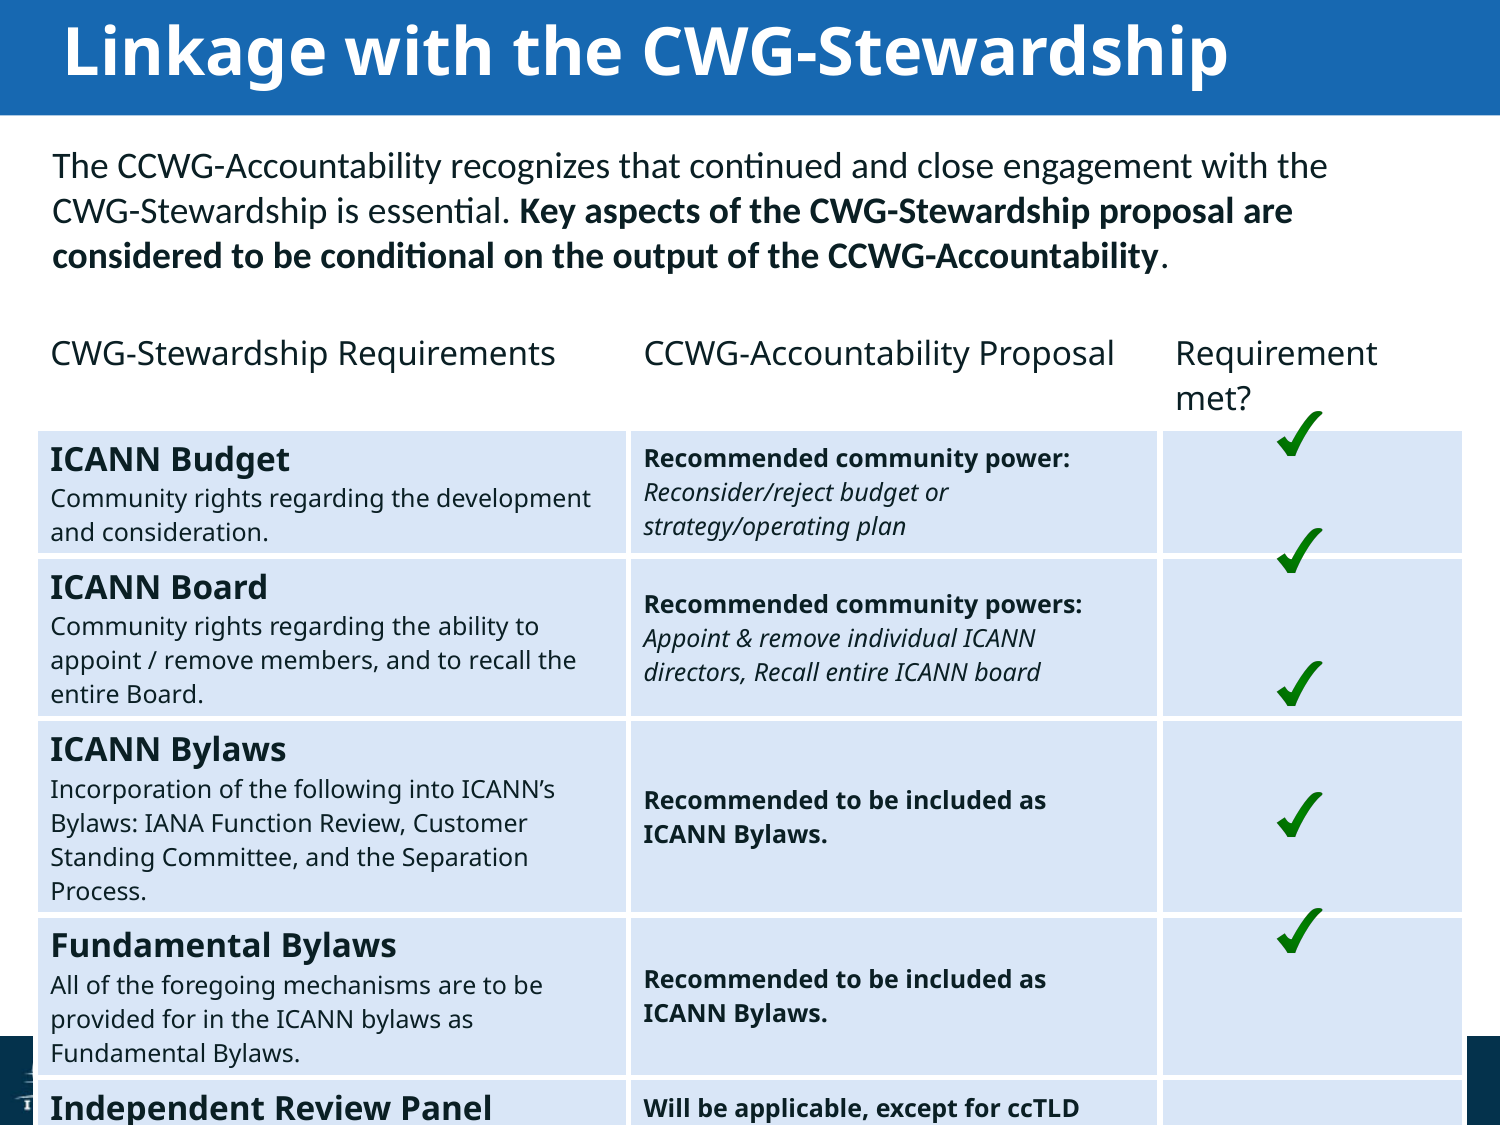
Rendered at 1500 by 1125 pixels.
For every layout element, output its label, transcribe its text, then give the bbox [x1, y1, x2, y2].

table_cell [1163, 918, 1462, 1075]
text_box The CCWG-Accountability recognizes that continued and close engagement with the CWG-Stewardship is essential. Key aspects of the CWG-Stewardship proposal are considered to be conditional on the output of the CCWG-Accountability. [37, 133, 1434, 284]
table_header CWG-Stewardship Requirements [38, 325, 626, 425]
picture [1467, 1036, 1500, 1125]
table_cell Will be applicable, except for ccTLD delegations / revocations and numbering decisions. [631, 1080, 1157, 1125]
table_cell Recommended community power: Reconsider/reject budget or strategy/operating plan [631, 431, 1157, 553]
table_cell ICANN Budget Community rights regarding the development and consideration. [38, 431, 626, 553]
table_cell [1163, 721, 1462, 912]
table_cell [1163, 1080, 1462, 1125]
table_cell [1163, 431, 1462, 553]
table_cell ICANN Bylaws Incorporation of the following into ICANN’s Bylaws: IANA Function Review, Customer Standing Committee, and the Separation Process. [38, 721, 626, 912]
table_cell [1163, 559, 1462, 716]
table_cell Independent Review Panel Should be made applicable to IANA Functions and accessible by TLD managers. [38, 1080, 626, 1125]
picture [1276, 907, 1323, 954]
picture [0, 1036, 33, 1125]
picture [1276, 660, 1323, 707]
picture [1276, 791, 1323, 838]
table_header CCWG-Accountability Proposal [631, 325, 1157, 425]
picture [1276, 527, 1323, 574]
table_cell Recommended to be included as ICANN Bylaws. [631, 918, 1157, 1075]
table_cell Recommended community powers: Appoint & remove individual ICANN directors, Recall entire ICANN board [631, 559, 1157, 716]
picture [1276, 410, 1323, 457]
table_header Requirement met? [1163, 325, 1462, 425]
table_cell Fundamental Bylaws All of the foregoing mechanisms are to be provided for in the ICANN bylaws as Fundamental Bylaws. [38, 918, 626, 1075]
title Linkage with the CWG-Stewardship [0, 0, 1500, 116]
table_cell ICANN Board Community rights regarding the ability to appoint / remove members, and to recall the entire Board. [38, 559, 626, 716]
table_cell Recommended to be included as ICANN Bylaws. [631, 721, 1157, 912]
